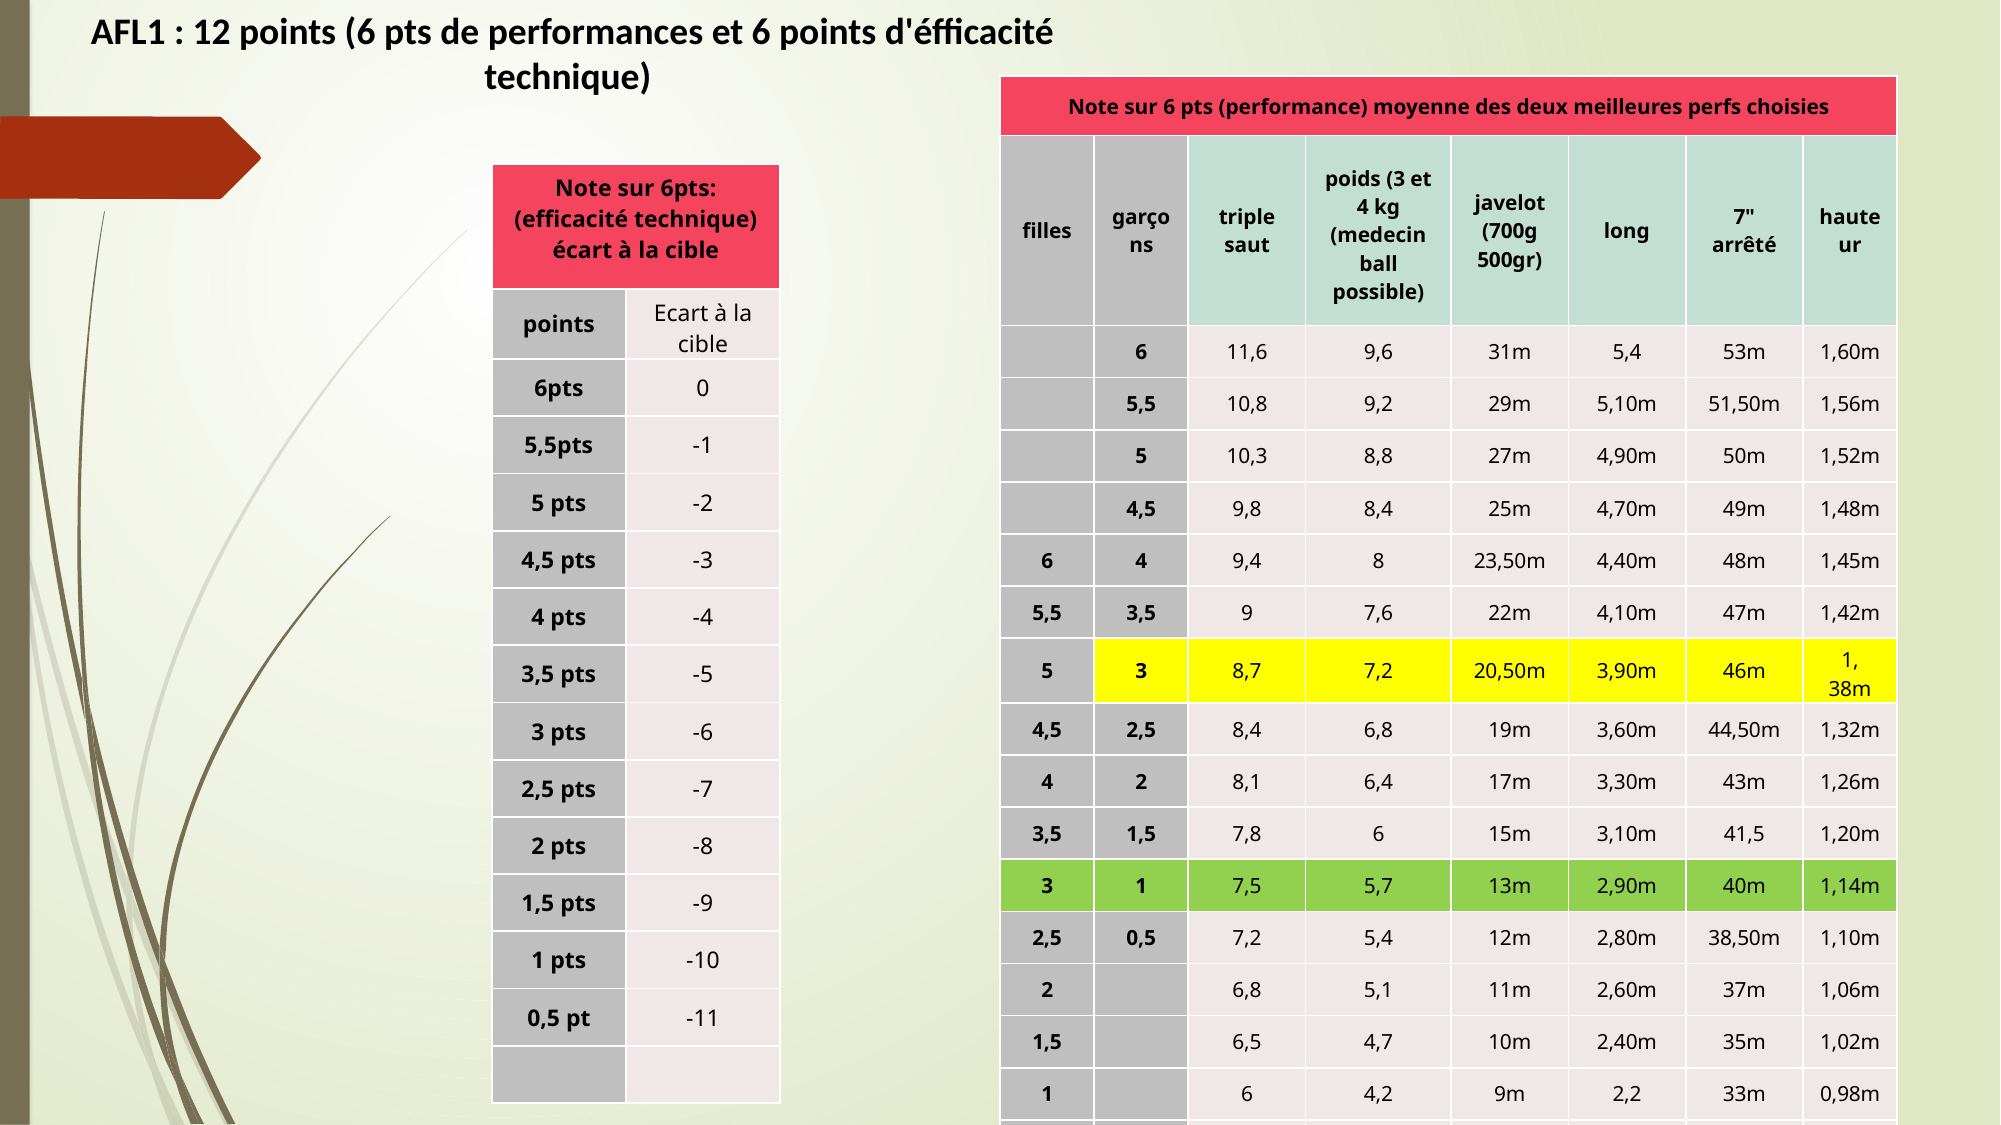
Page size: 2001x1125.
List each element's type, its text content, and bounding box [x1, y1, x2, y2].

table_cell filles [1001, 136, 1093, 325]
table_cell 9,2 [1306, 378, 1450, 429]
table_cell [1569, 860, 1685, 911]
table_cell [1452, 639, 1568, 702]
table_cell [1095, 704, 1187, 754]
table_cell 2,5 pts [493, 761, 625, 816]
table_cell 1,45m [1804, 535, 1896, 585]
table_cell -4 [627, 589, 779, 644]
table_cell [1687, 1016, 1802, 1067]
table_cell 9,6 [1306, 326, 1450, 377]
table_cell 9,8 [1189, 483, 1305, 533]
table_cell 5,5 [1095, 378, 1187, 429]
table_cell Ecart à la cible [627, 290, 779, 358]
table_cell 11,6 [1189, 326, 1305, 377]
table_cell 10,3 [1189, 431, 1305, 481]
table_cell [1095, 912, 1187, 963]
table_cell 2 pts [493, 818, 625, 873]
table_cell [1001, 1069, 1093, 1119]
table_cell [1001, 964, 1093, 1015]
table_cell -7 [627, 761, 779, 816]
table_cell -1 [627, 417, 779, 473]
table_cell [1306, 808, 1450, 858]
table_cell 9,4 [1189, 535, 1305, 585]
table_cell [1452, 860, 1568, 911]
table_cell 8 [1306, 535, 1450, 585]
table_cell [1569, 912, 1685, 963]
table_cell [1306, 704, 1450, 754]
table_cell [1452, 808, 1568, 858]
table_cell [1452, 912, 1568, 963]
table_cell 5,5 [1001, 587, 1093, 637]
table_cell 1,56m [1804, 378, 1896, 429]
table_cell 50m [1687, 431, 1802, 481]
table_cell 25m [1452, 483, 1568, 533]
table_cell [1687, 860, 1802, 911]
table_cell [1452, 964, 1568, 1015]
table_cell -11 [627, 989, 779, 1045]
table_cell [1804, 912, 1896, 963]
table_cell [1189, 1016, 1305, 1067]
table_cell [1001, 756, 1093, 806]
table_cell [1095, 860, 1187, 911]
table_cell 3,5 pts [493, 646, 625, 702]
table_cell 5 pts [493, 474, 625, 530]
table_cell -8 [627, 818, 779, 873]
table_cell 5,4 [1569, 326, 1685, 377]
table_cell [1569, 1016, 1685, 1067]
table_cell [1001, 704, 1093, 754]
table_cell 4,5 [1095, 483, 1187, 533]
table_cell 4 pts [493, 589, 625, 644]
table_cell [1189, 1069, 1305, 1119]
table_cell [1306, 1069, 1450, 1119]
table_cell [1001, 378, 1093, 429]
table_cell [1095, 1121, 1187, 1125]
table_cell [1001, 483, 1093, 533]
table_cell 6pts [493, 360, 625, 415]
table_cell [1687, 808, 1802, 858]
table_cell hauteur [1804, 136, 1896, 325]
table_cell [1306, 587, 1450, 637]
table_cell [1569, 756, 1685, 806]
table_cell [1306, 1121, 1450, 1125]
table_cell 6 [1095, 326, 1187, 377]
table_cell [1095, 1016, 1187, 1067]
table_cell -10 [627, 932, 779, 988]
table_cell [1687, 912, 1802, 963]
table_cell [1452, 1069, 1568, 1119]
table_cell 8,8 [1306, 431, 1450, 481]
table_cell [1569, 704, 1685, 754]
table_cell 49m [1687, 483, 1802, 533]
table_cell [1001, 1121, 1093, 1125]
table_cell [1804, 587, 1896, 637]
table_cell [1001, 1016, 1093, 1067]
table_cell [1452, 704, 1568, 754]
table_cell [1001, 808, 1093, 858]
table_cell 7" arrêté [1687, 136, 1802, 325]
table_cell 8,4 [1306, 483, 1450, 533]
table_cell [1306, 639, 1450, 702]
table_cell long [1569, 136, 1685, 325]
table_cell 53m [1687, 326, 1802, 377]
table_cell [1189, 808, 1305, 858]
table_cell 23,50m [1452, 535, 1568, 585]
table_cell points [493, 290, 625, 358]
table_cell -2 [627, 474, 779, 530]
table_cell -6 [627, 703, 779, 759]
table_cell 5,10m [1569, 378, 1685, 429]
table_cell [1804, 964, 1896, 1015]
table_cell 48m [1687, 535, 1802, 585]
table_header Note sur 6pts: (efficacité technique) écart à la cible [493, 165, 779, 288]
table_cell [1569, 1069, 1685, 1119]
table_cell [1804, 1069, 1896, 1119]
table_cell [1306, 964, 1450, 1015]
table_cell [1001, 431, 1093, 481]
table_cell 1,52m [1804, 431, 1896, 481]
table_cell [1189, 704, 1305, 754]
table_cell 1,60m [1804, 326, 1896, 377]
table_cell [1804, 1016, 1896, 1067]
table_cell [493, 1047, 625, 1102]
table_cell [1687, 639, 1802, 702]
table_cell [1189, 1121, 1305, 1125]
table_cell [1001, 326, 1093, 377]
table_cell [1095, 808, 1187, 858]
table_cell garçons [1095, 136, 1187, 325]
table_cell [1569, 964, 1685, 1015]
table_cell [1189, 964, 1305, 1015]
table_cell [1804, 639, 1896, 702]
table_cell 0 [627, 360, 779, 415]
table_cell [1452, 587, 1568, 637]
table_cell 9 [1189, 587, 1305, 637]
table_cell 27m [1452, 431, 1568, 481]
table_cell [1687, 1121, 1802, 1125]
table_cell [1804, 1121, 1896, 1125]
table_cell 4,40m [1569, 535, 1685, 585]
table_cell javelot (700g 500gr) [1452, 136, 1568, 325]
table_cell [1095, 1069, 1187, 1119]
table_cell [1687, 964, 1802, 1015]
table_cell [1095, 964, 1187, 1015]
table_cell -9 [627, 875, 779, 930]
table_cell -3 [627, 532, 779, 587]
table_cell [627, 1047, 779, 1102]
table_cell 3 pts [493, 703, 625, 759]
table_cell 3,5 [1095, 587, 1187, 637]
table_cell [1001, 860, 1093, 911]
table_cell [1001, 912, 1093, 963]
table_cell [1804, 756, 1896, 806]
table_cell 1,5 pts [493, 875, 625, 930]
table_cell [1452, 1016, 1568, 1067]
table_cell 1 pts [493, 932, 625, 988]
table_cell 4,70m [1569, 483, 1685, 533]
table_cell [1687, 1069, 1802, 1119]
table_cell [1306, 860, 1450, 911]
table_cell 5,5pts [493, 417, 625, 473]
table_cell triple saut [1189, 136, 1305, 325]
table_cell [1687, 587, 1802, 637]
table_cell 0,5 pt [493, 989, 625, 1045]
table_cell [1189, 912, 1305, 963]
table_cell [1001, 639, 1093, 702]
table_header Note sur 6 pts (performance) moyenne des deux meilleures perfs choisies [1001, 77, 1896, 135]
table_cell 4,90m [1569, 431, 1685, 481]
table_cell -5 [627, 646, 779, 702]
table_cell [1804, 860, 1896, 911]
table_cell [1569, 1121, 1685, 1125]
table_cell 51,50m [1687, 378, 1802, 429]
table_cell 4,5 pts [493, 532, 625, 587]
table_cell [1452, 1121, 1568, 1125]
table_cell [1189, 639, 1305, 702]
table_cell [1687, 704, 1802, 754]
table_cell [1095, 756, 1187, 806]
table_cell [1095, 639, 1187, 702]
table_cell 1,48m [1804, 483, 1896, 533]
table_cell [1189, 860, 1305, 911]
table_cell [1687, 756, 1802, 806]
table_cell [1189, 756, 1305, 806]
table_cell poids (3 et 4 kg (medecin ball possible) [1306, 136, 1450, 325]
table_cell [1569, 808, 1685, 858]
table_cell 31m [1452, 326, 1568, 377]
text_box AFL1 : 12 points (6 pts de performances et 6 points d'éfficacité technique) [15, 0, 1130, 105]
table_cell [1306, 756, 1450, 806]
table_cell 4 [1095, 535, 1187, 585]
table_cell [1306, 1016, 1450, 1067]
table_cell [1569, 587, 1685, 637]
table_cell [1306, 912, 1450, 963]
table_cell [1569, 639, 1685, 702]
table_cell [1804, 808, 1896, 858]
table_cell 5 [1095, 431, 1187, 481]
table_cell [1804, 704, 1896, 754]
table_cell 6 [1001, 535, 1093, 585]
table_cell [1452, 756, 1568, 806]
table_cell 29m [1452, 378, 1568, 429]
table_cell 10,8 [1189, 378, 1305, 429]
